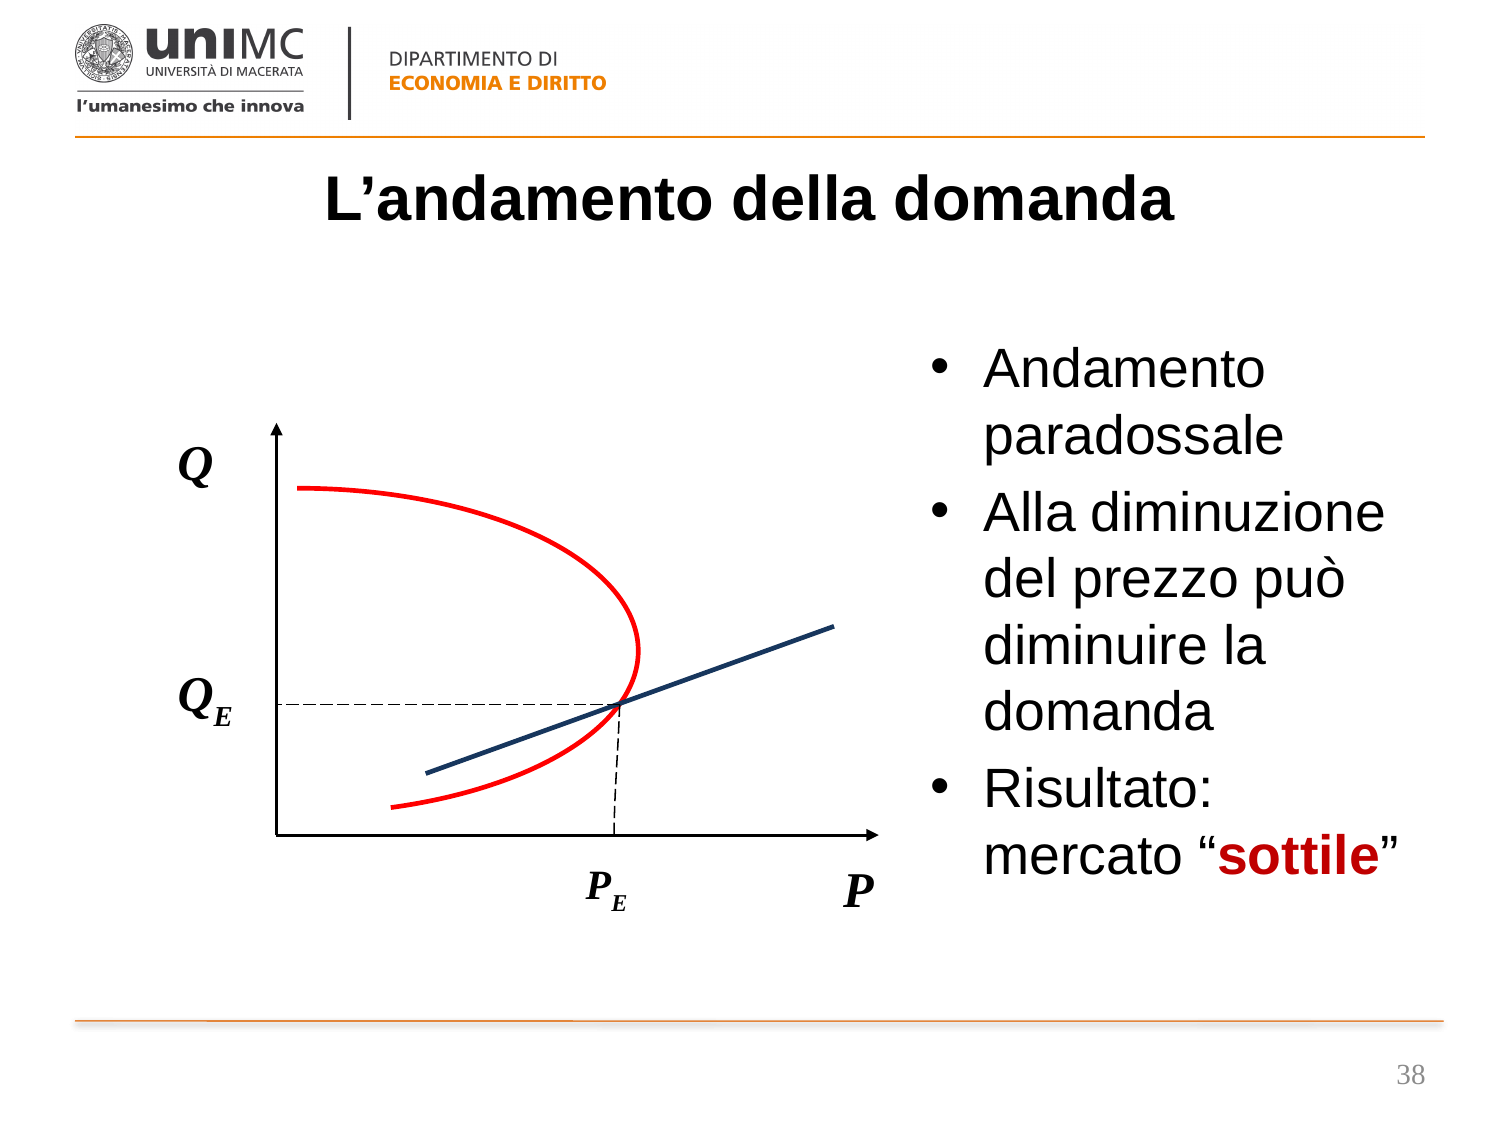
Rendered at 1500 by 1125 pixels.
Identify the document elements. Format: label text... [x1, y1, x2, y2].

picture [75, 24, 1425, 138]
title L’andamento della domanda [75, 149, 1425, 241]
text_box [93, 332, 986, 924]
slide_number 38 [1091, 1042, 1442, 1103]
list Andamento paradossale Alla diminuzione del prezzo può diminuire la domanda Risultato: mercato “sottile” [915, 324, 1417, 1000]
